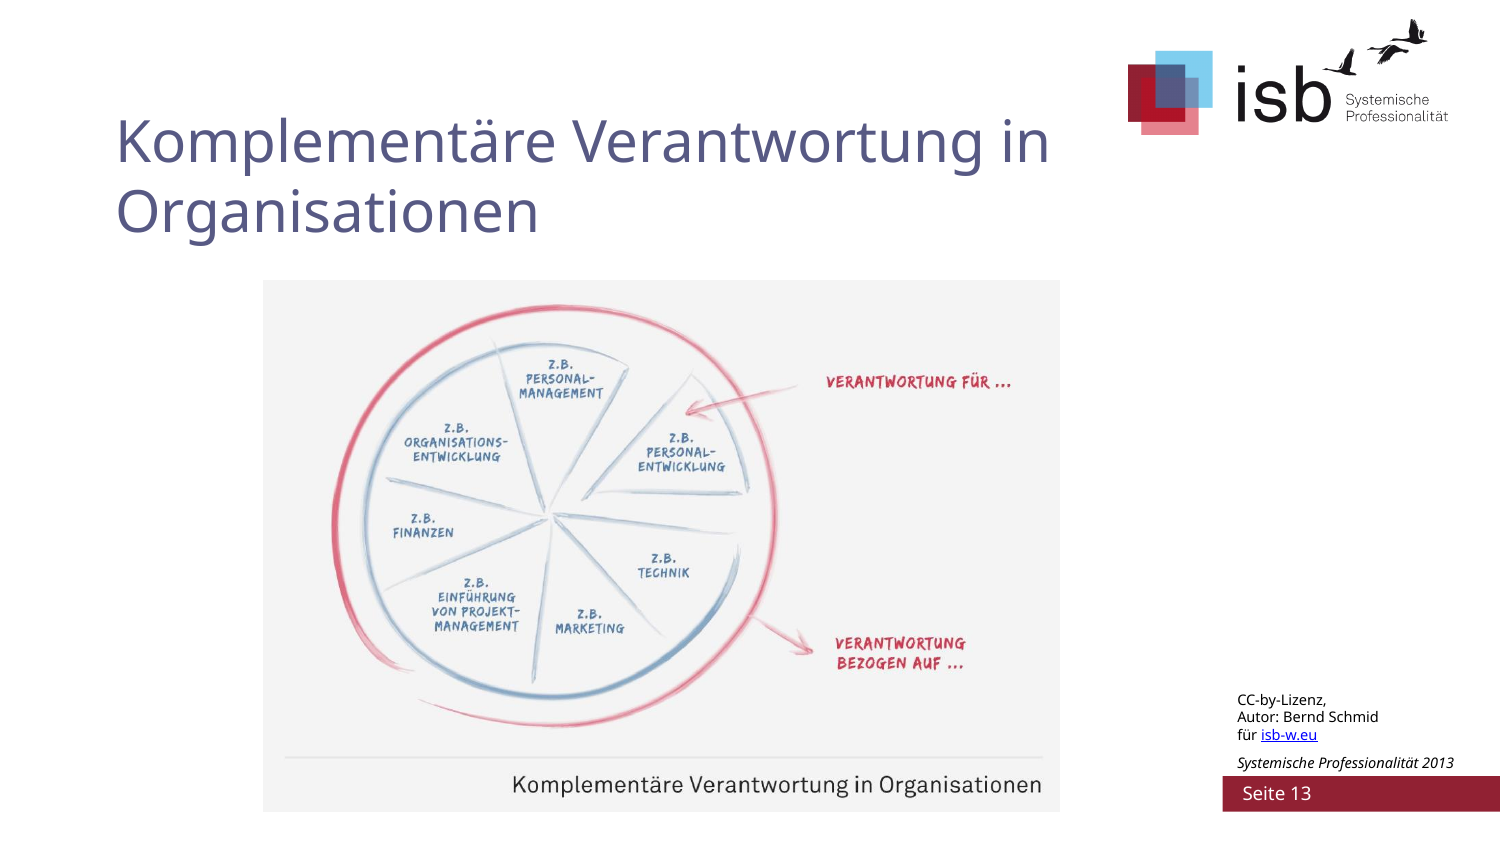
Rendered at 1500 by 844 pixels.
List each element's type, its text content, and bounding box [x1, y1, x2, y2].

title Komplementäre Verantwortung in Organisationen [100, 67, 1223, 281]
text_box CC-by-Lizenz, Autor: Bernd Schmid für isb-w.eu Systemische Professionalität 2013 [1222, 543, 1500, 844]
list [262, 280, 1060, 812]
picture [1128, 14, 1461, 139]
